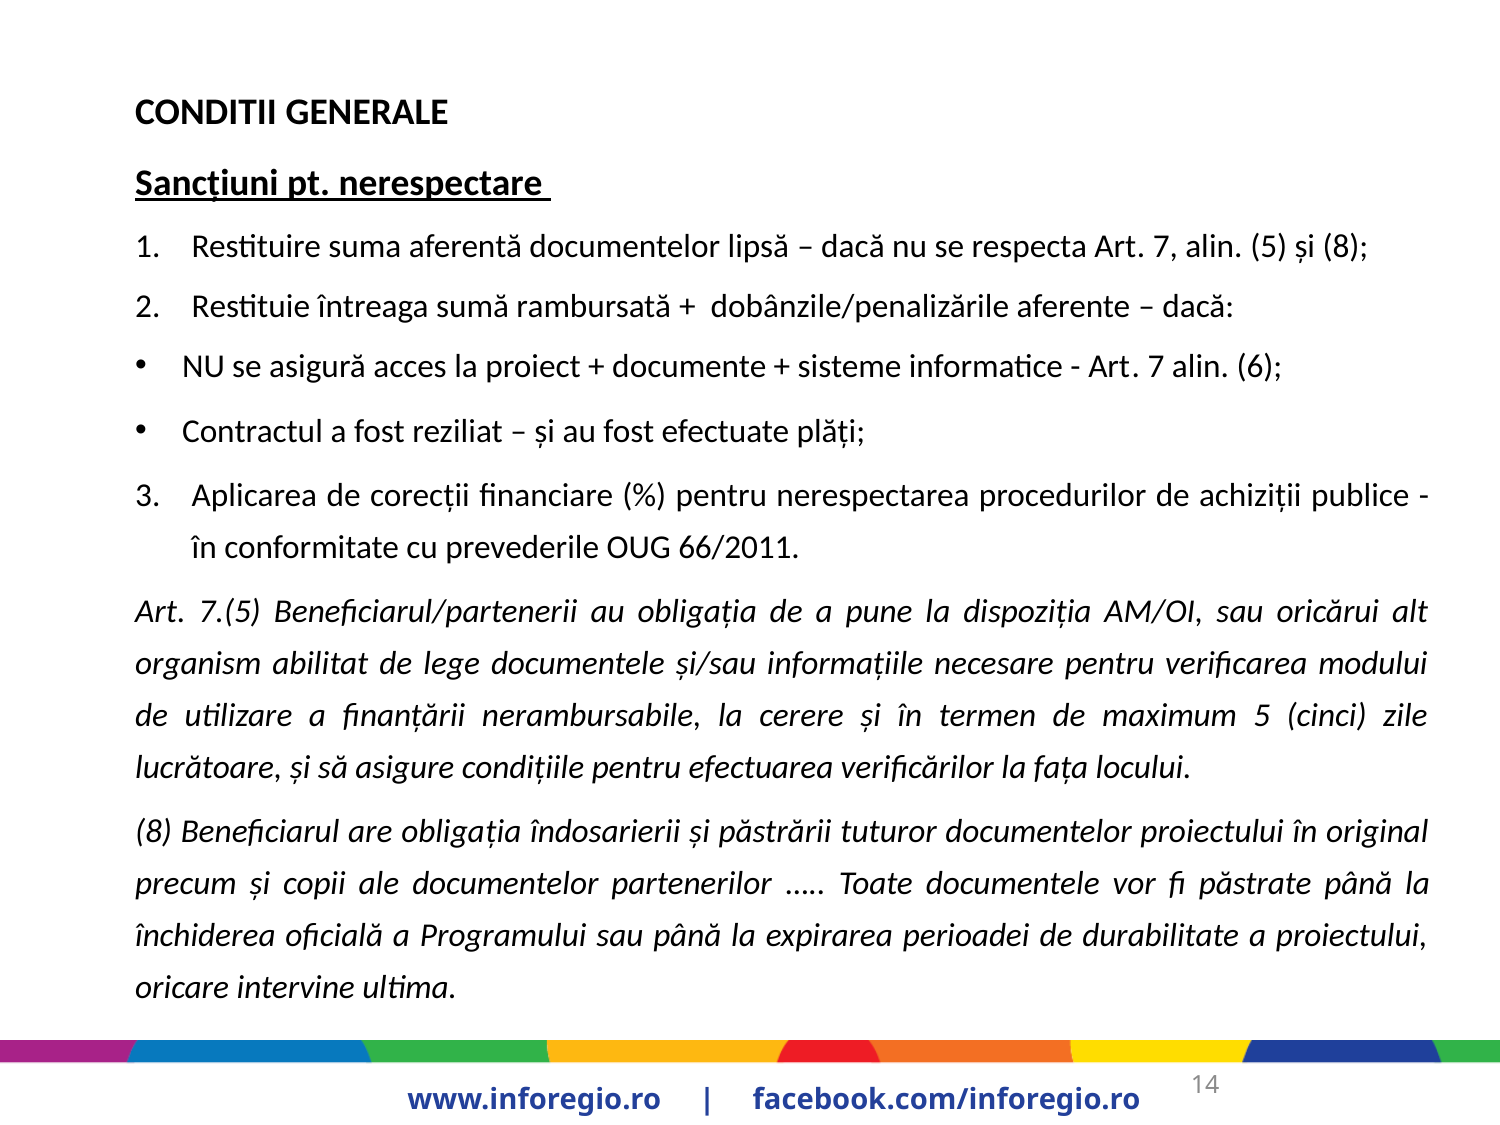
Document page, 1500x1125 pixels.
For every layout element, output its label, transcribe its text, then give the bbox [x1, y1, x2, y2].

slide_number 14 [1163, 1075, 1235, 1116]
text_box www.inforegio.ro | facebook.com/inforegio.ro [392, 1075, 1156, 1123]
text_box CONDITII GENERALE Sancțiuni pt. nerespectare Restituire suma aferentă documentelor lipsă – dacă nu se respecta Art. 7, alin. (5) și (8); Restituie întreaga sumă rambursată + dobânzile/penalizările aferente – dacă: NU se asigură acces la proiect + documente + sisteme informatice - Art. 7 alin. (6); Contractul a fost reziliat – și au fost efectuate plăți; Aplicarea de corecții financiare (%) pentru nerespectarea procedurilor de achiziții publice - în conformitate cu prevederile OUG 66/2011. Art. 7.(5) Beneficiarul/partenerii au obligația de a pune la dispoziția AM/OI, sau oricărui alt organism abilitat de lege documentele și/sau informațiile necesare pentru verificarea modului de utilizare a finanțării nerambursabile, la cerere și în termen de maximum 5 (cinci) zile lucrătoare, și să asigure condițiile pentru efectuarea verificărilor la fața locului. (8) Beneficiarul are obligaţia îndosarierii și păstrării tuturor documentelor proiectului în original precum şi copii ale documentelor partenerilor ….. Toate documentele vor fi păstrate până la închiderea oficială a Programului sau până la expirarea perioadei de durabilitate a proiectului, oricare intervine ultima. [120, 66, 1446, 1013]
picture [0, 1040, 1500, 1066]
